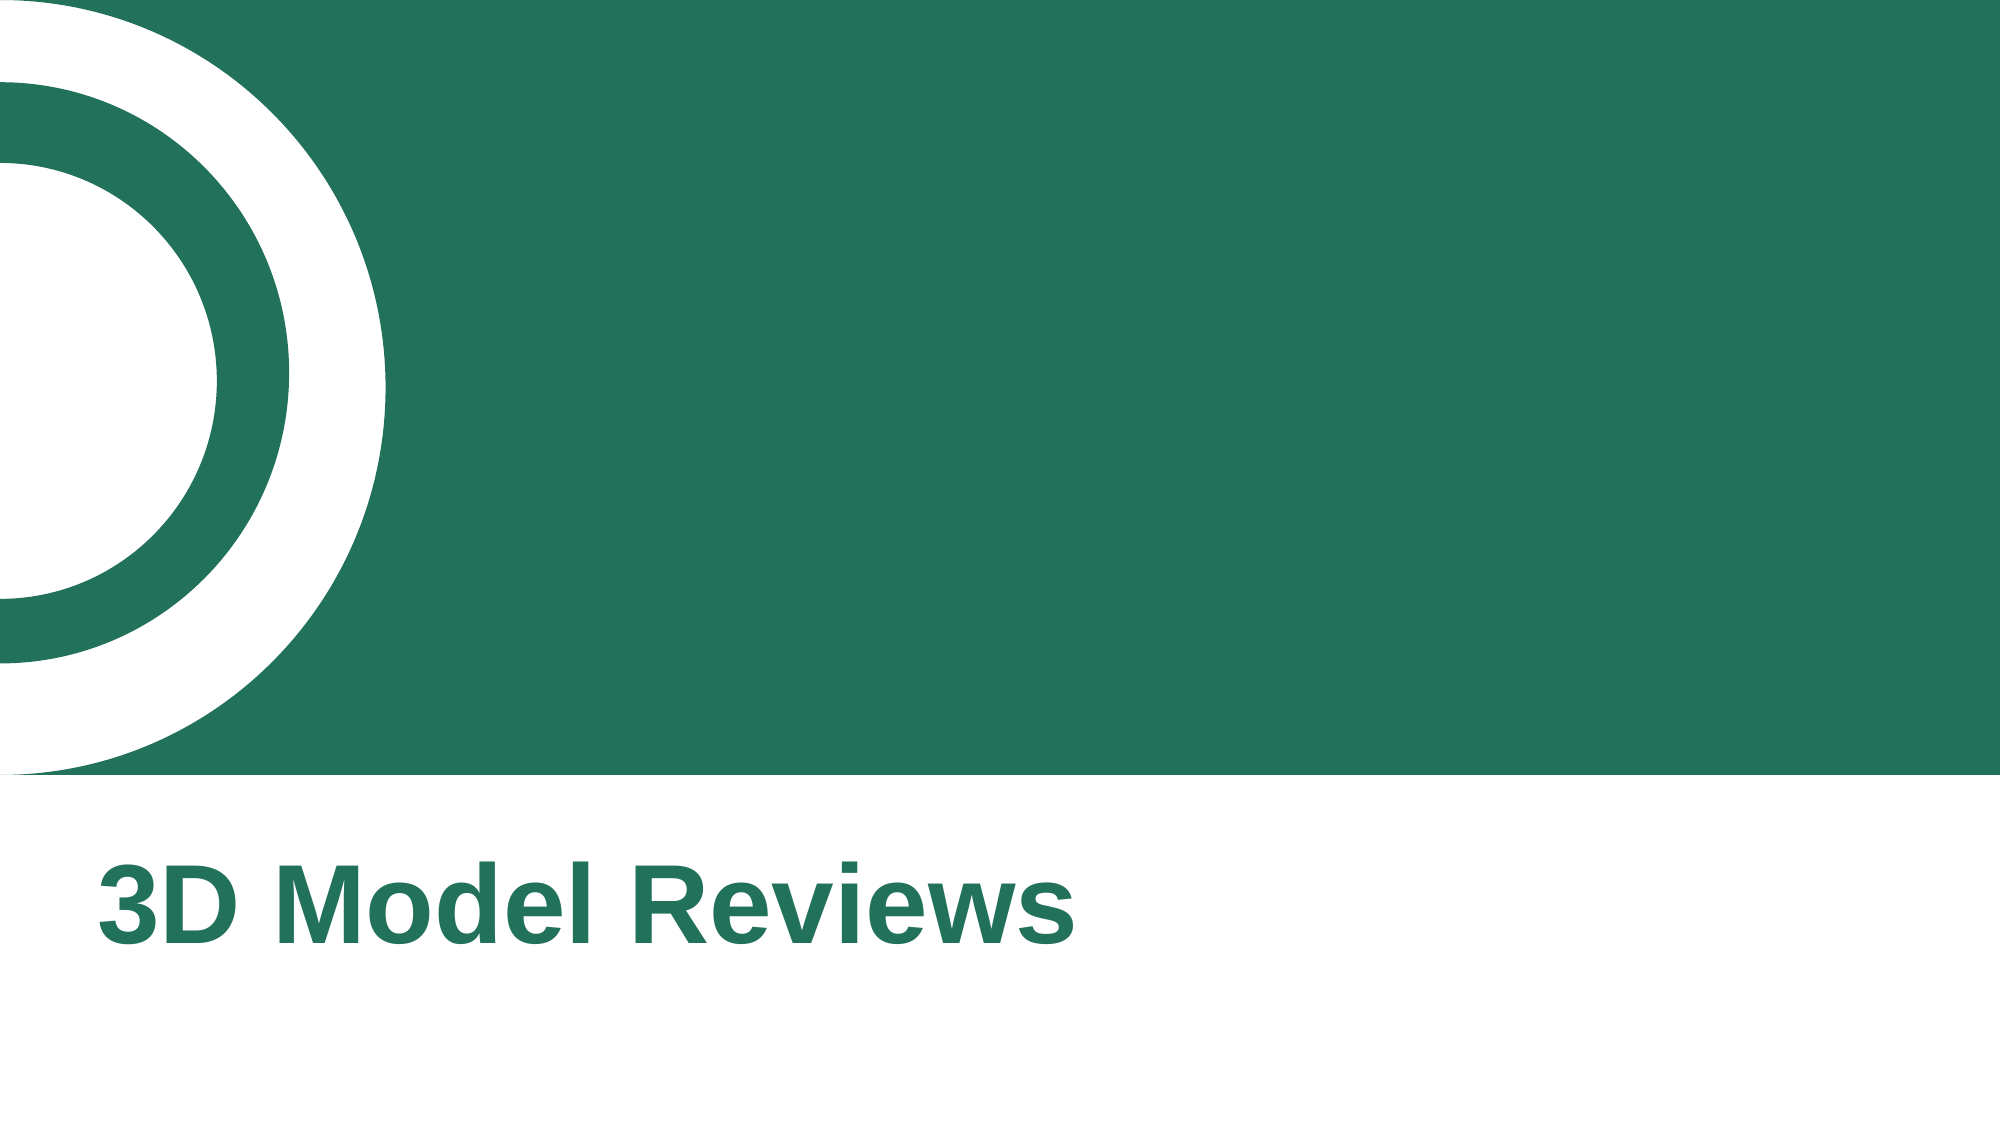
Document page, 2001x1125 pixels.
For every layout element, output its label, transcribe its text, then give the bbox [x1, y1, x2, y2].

title 3D Model Reviews [97, 846, 1900, 956]
